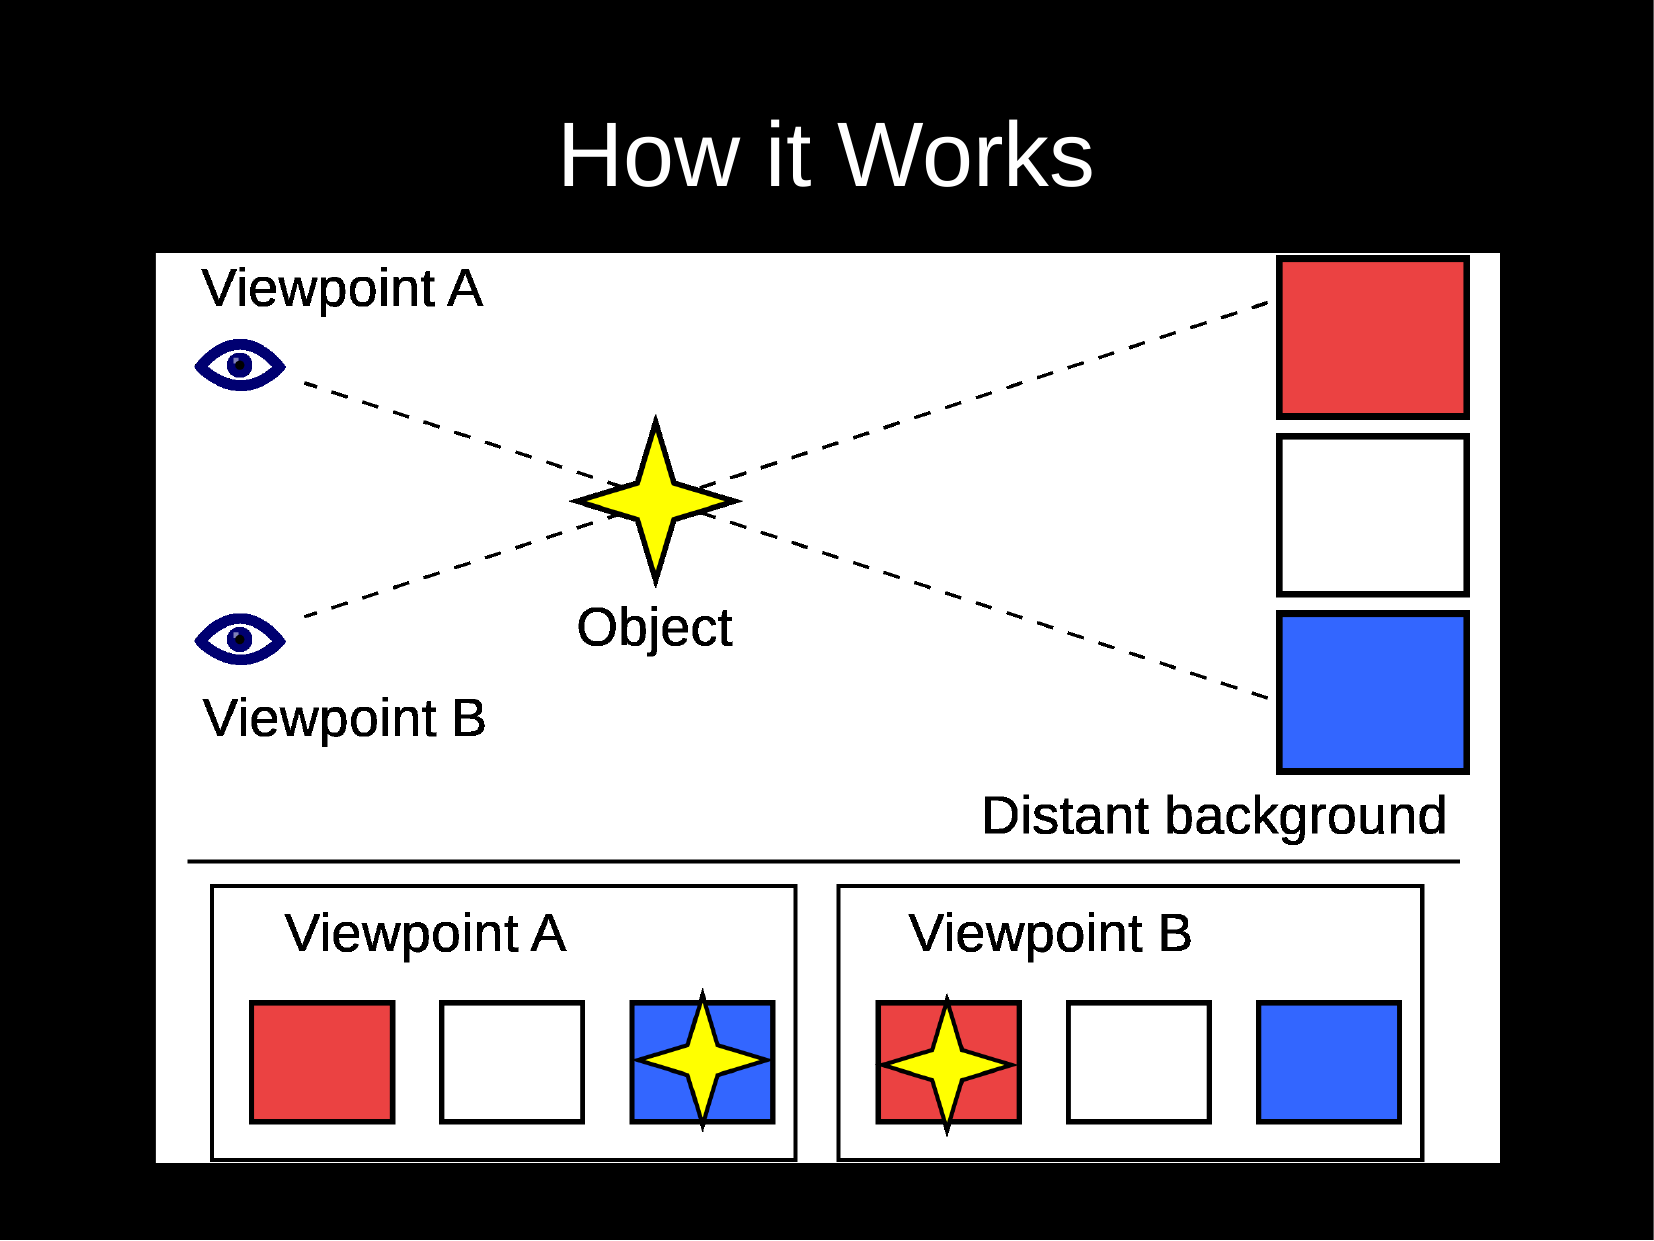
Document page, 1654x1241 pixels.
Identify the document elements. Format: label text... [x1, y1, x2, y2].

title How it Works [82, 56, 1571, 249]
picture [155, 253, 1501, 1163]
